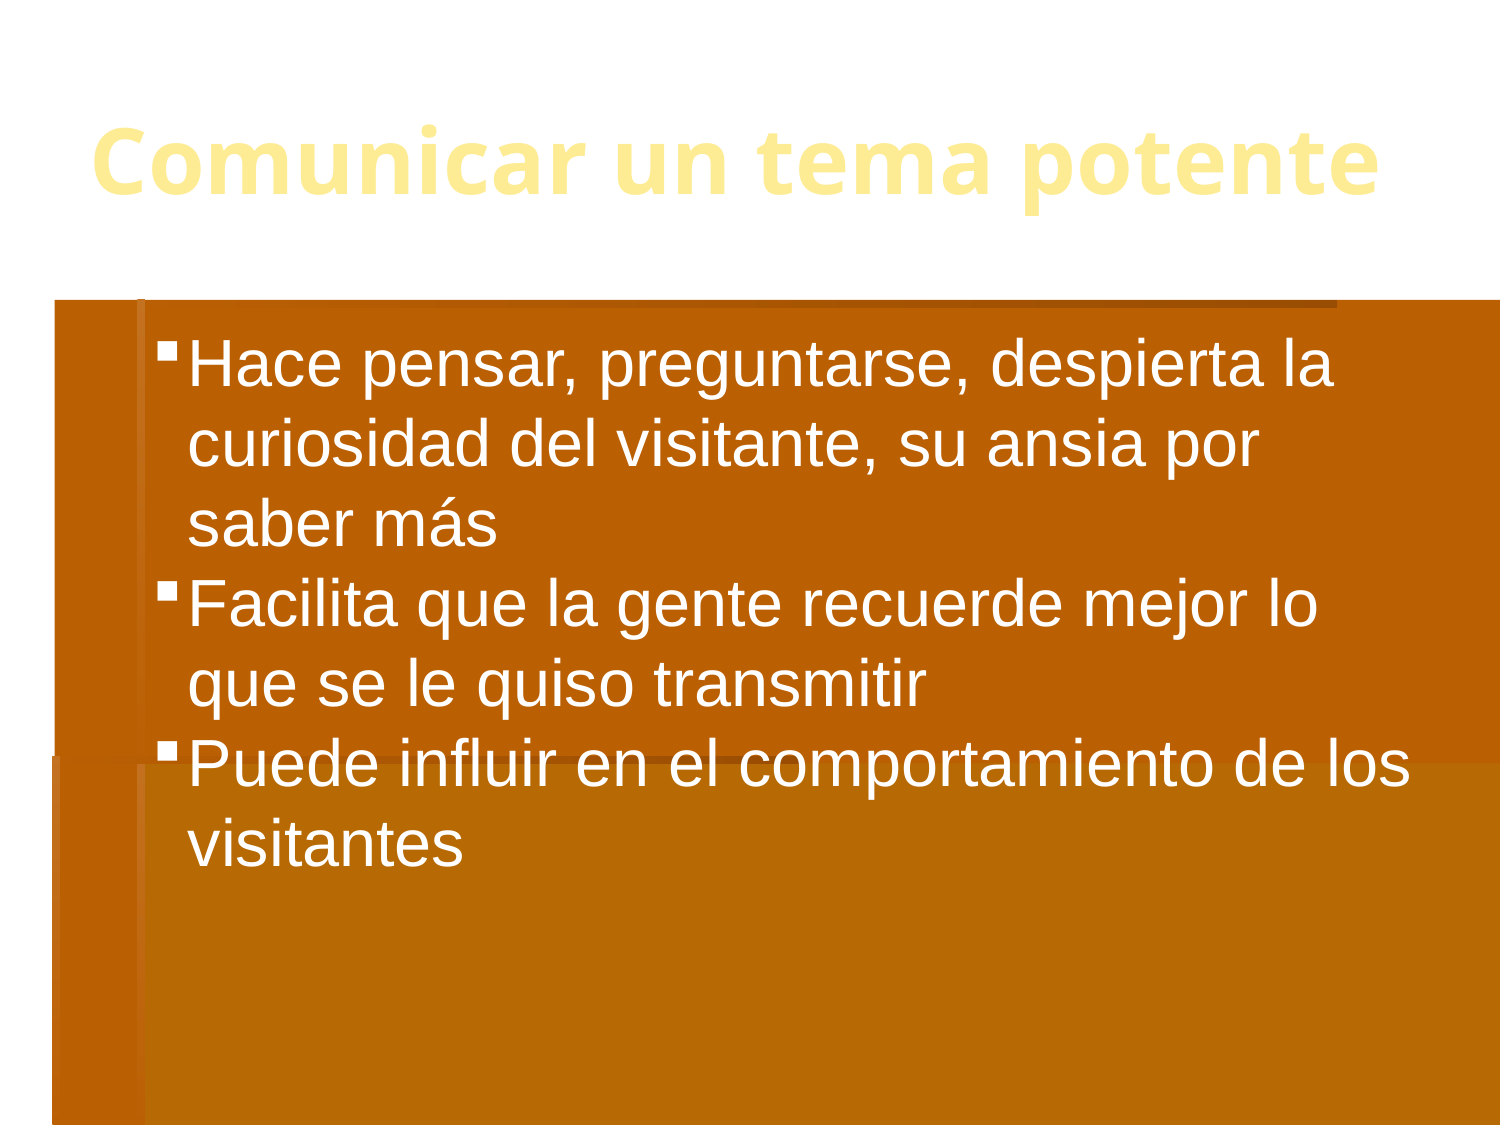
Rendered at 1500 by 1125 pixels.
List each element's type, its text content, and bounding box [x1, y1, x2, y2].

text_box Hace pensar, preguntarse, despierta la curiosidad del visitante, su ansia por saber más Facilita que la gente recuerde mejor lo que se le quiso transmitir Puede influir en el comportamiento de los visitantes [137, 312, 1451, 1000]
text_box Comunicar un tema potente [75, 40, 1451, 275]
